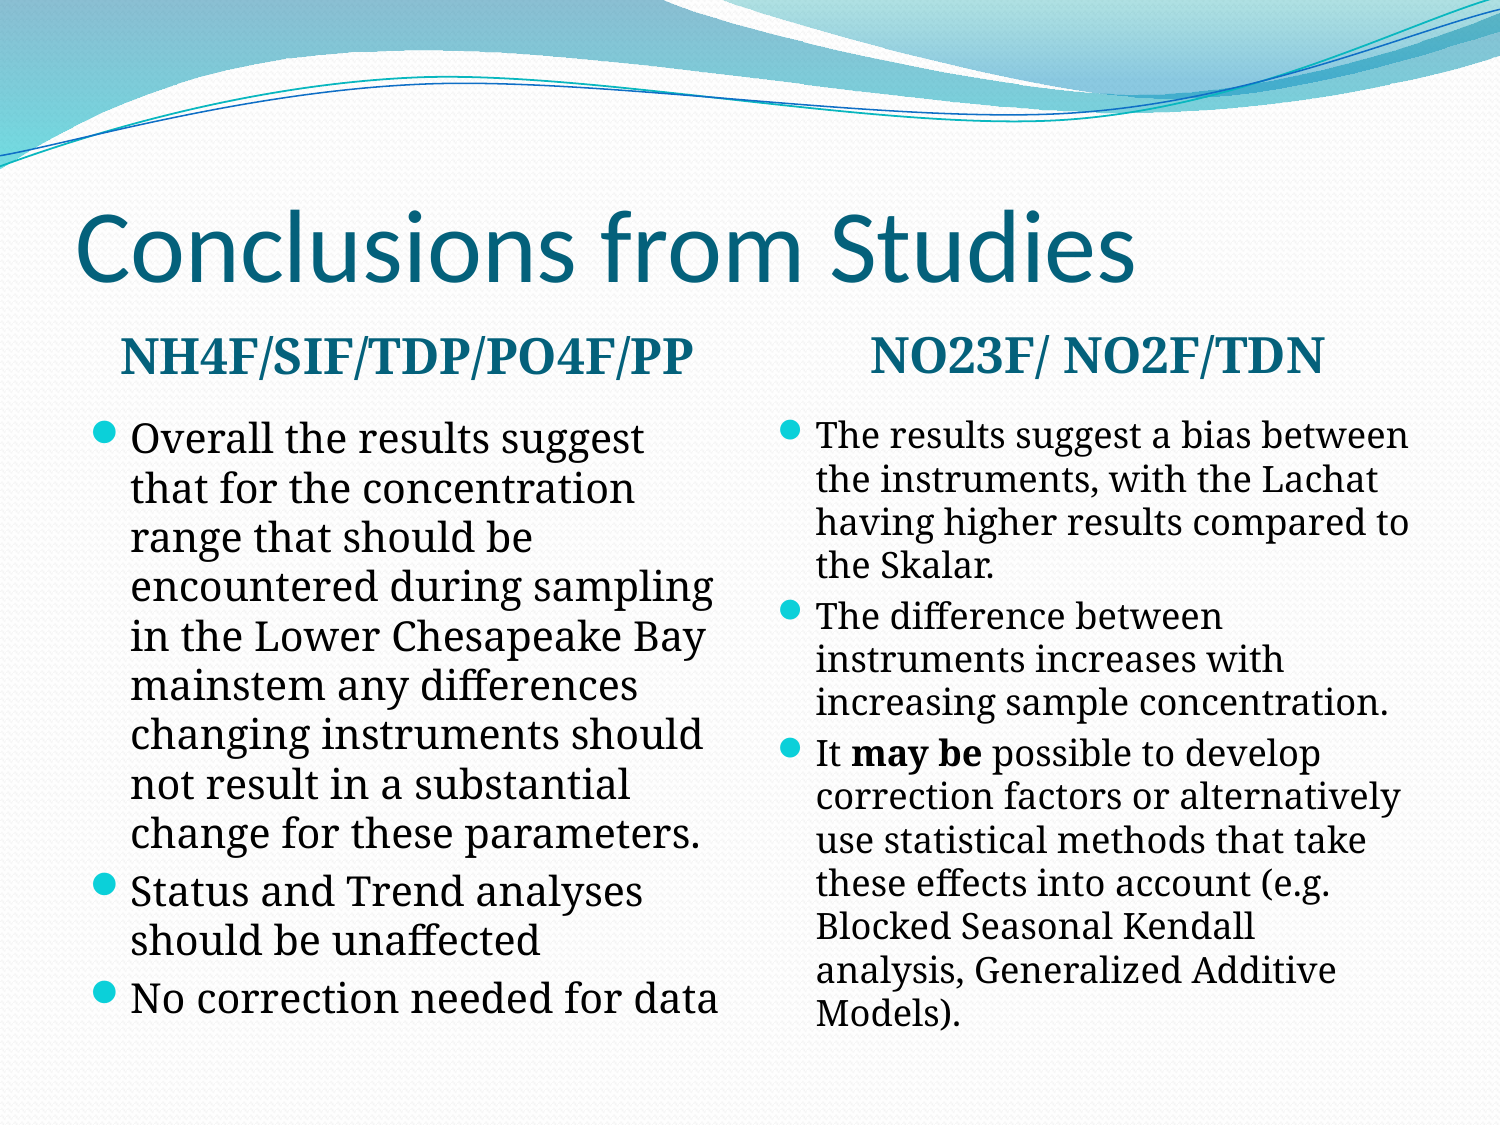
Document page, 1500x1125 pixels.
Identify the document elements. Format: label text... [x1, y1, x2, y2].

list The results suggest a bias between the instruments, with the Lachat having higher results compared to the Skalar. The difference between instruments increases with increasing sample concentration. It may be possible to develop correction factors or alternatively use statistical methods that take these effects into account (e.g. Blocked Seasonal Kendall analysis, Generalized Additive Models). [762, 412, 1426, 1044]
list NO23F/ NO2F/TDN [862, 299, 1376, 408]
list NH4F/SIF/TDP/PO4F/PP [112, 299, 725, 409]
list Overall the results suggest that for the concentration range that should be encountered during sampling in the Lower Chesapeake Bay mainstem any differences changing instruments should not result in a substantial change for these parameters. Status and Trend analyses should be unaffected No correction needed for data [75, 412, 738, 1044]
title Conclusions from Studies [75, 115, 1425, 303]
